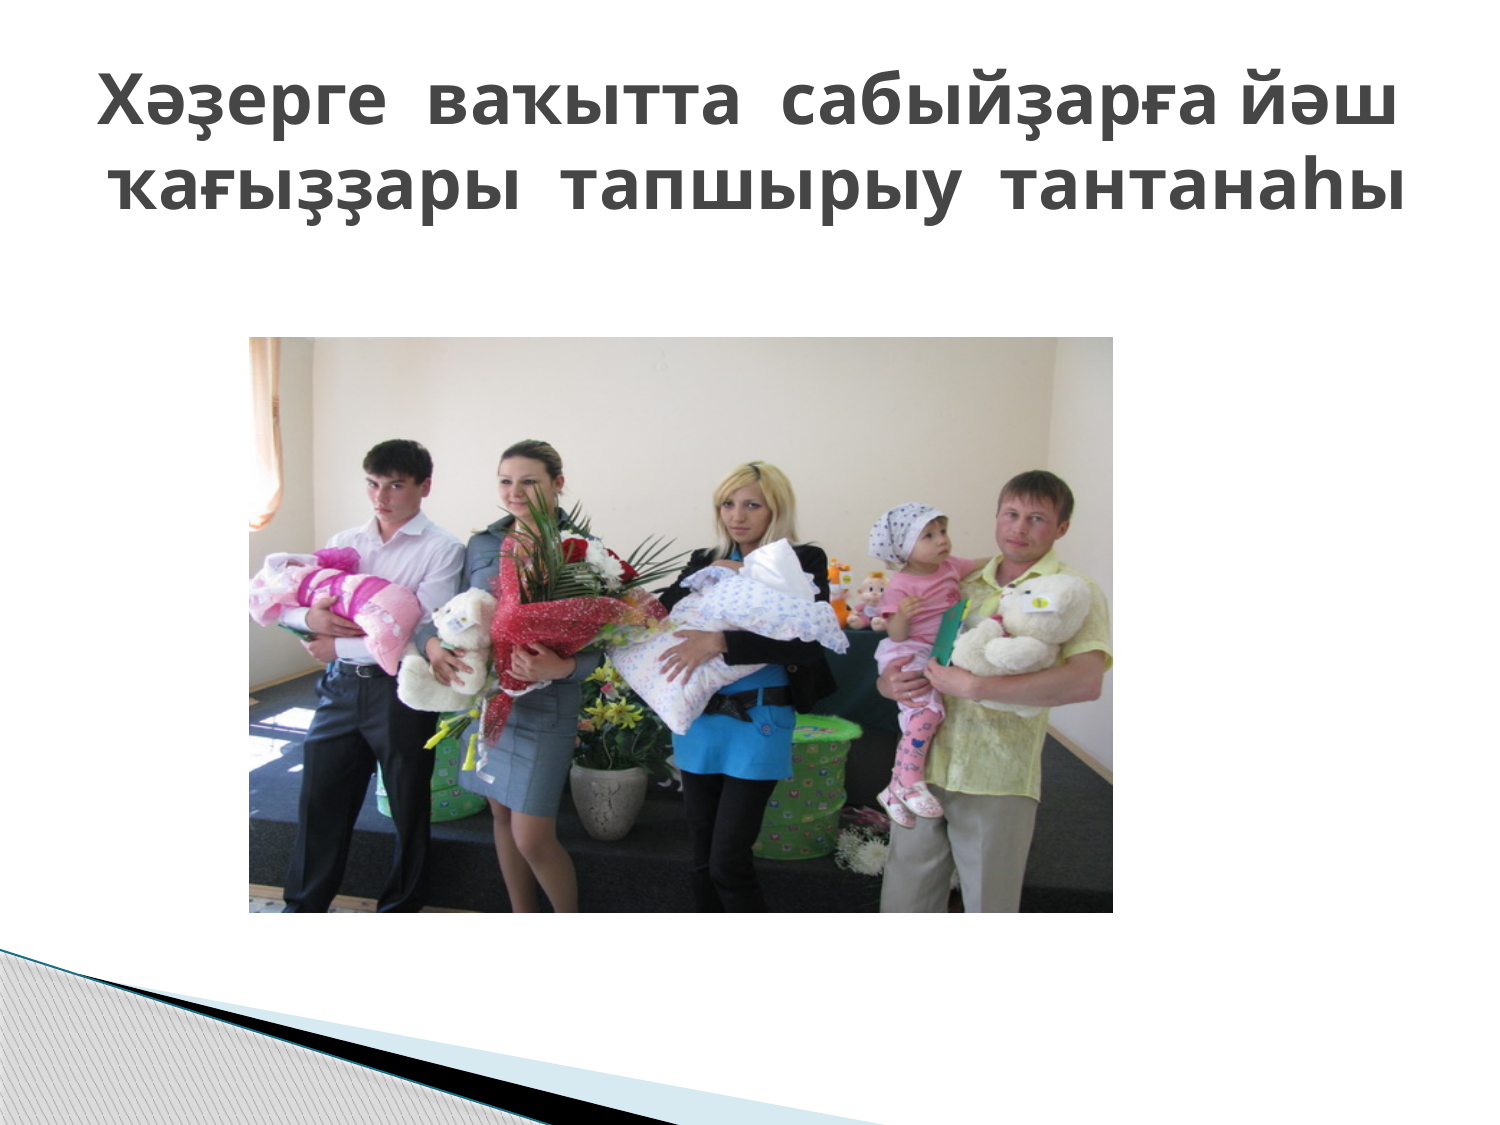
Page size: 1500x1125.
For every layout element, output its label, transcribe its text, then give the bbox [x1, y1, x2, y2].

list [249, 337, 1113, 913]
title Хәҙерге ваҡытта сабыйҙарға йәш ҡағыҙҙары тапшырыу тантанаһы [75, 45, 1425, 233]
